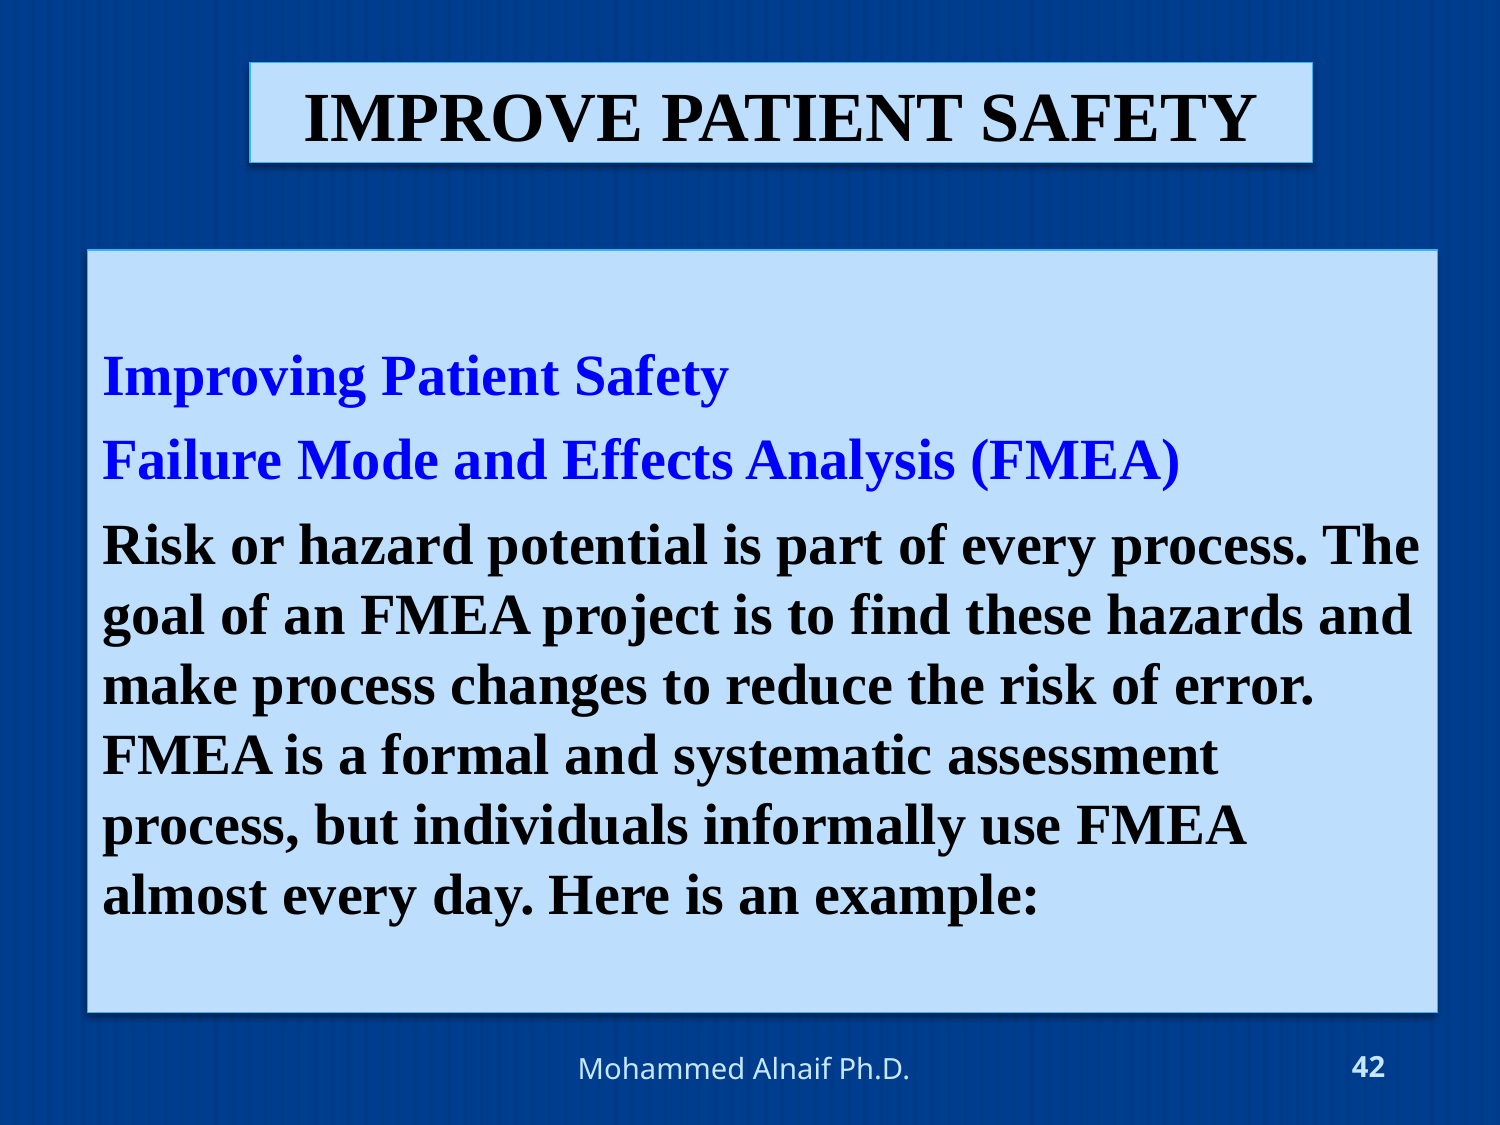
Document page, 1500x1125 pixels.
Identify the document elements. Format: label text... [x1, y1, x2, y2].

title improve patient safety [249, 62, 1313, 163]
subtitle Improving Patient Safety Failure Mode and Effects Analysis (FMEA) Risk or hazard potential is part of every process. The goal of an FMEA project is to find these hazards and make process changes to reduce the risk of error. FMEA is a formal and systematic assessment process, but individuals informally use FMEA almost every day. Here is an example: [87, 249, 1438, 1013]
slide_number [12, 995, 350, 1108]
footer Mohammed Alnaif Ph.D. [525, 1037, 925, 1098]
slide_number 42 [1299, 1037, 1438, 1100]
